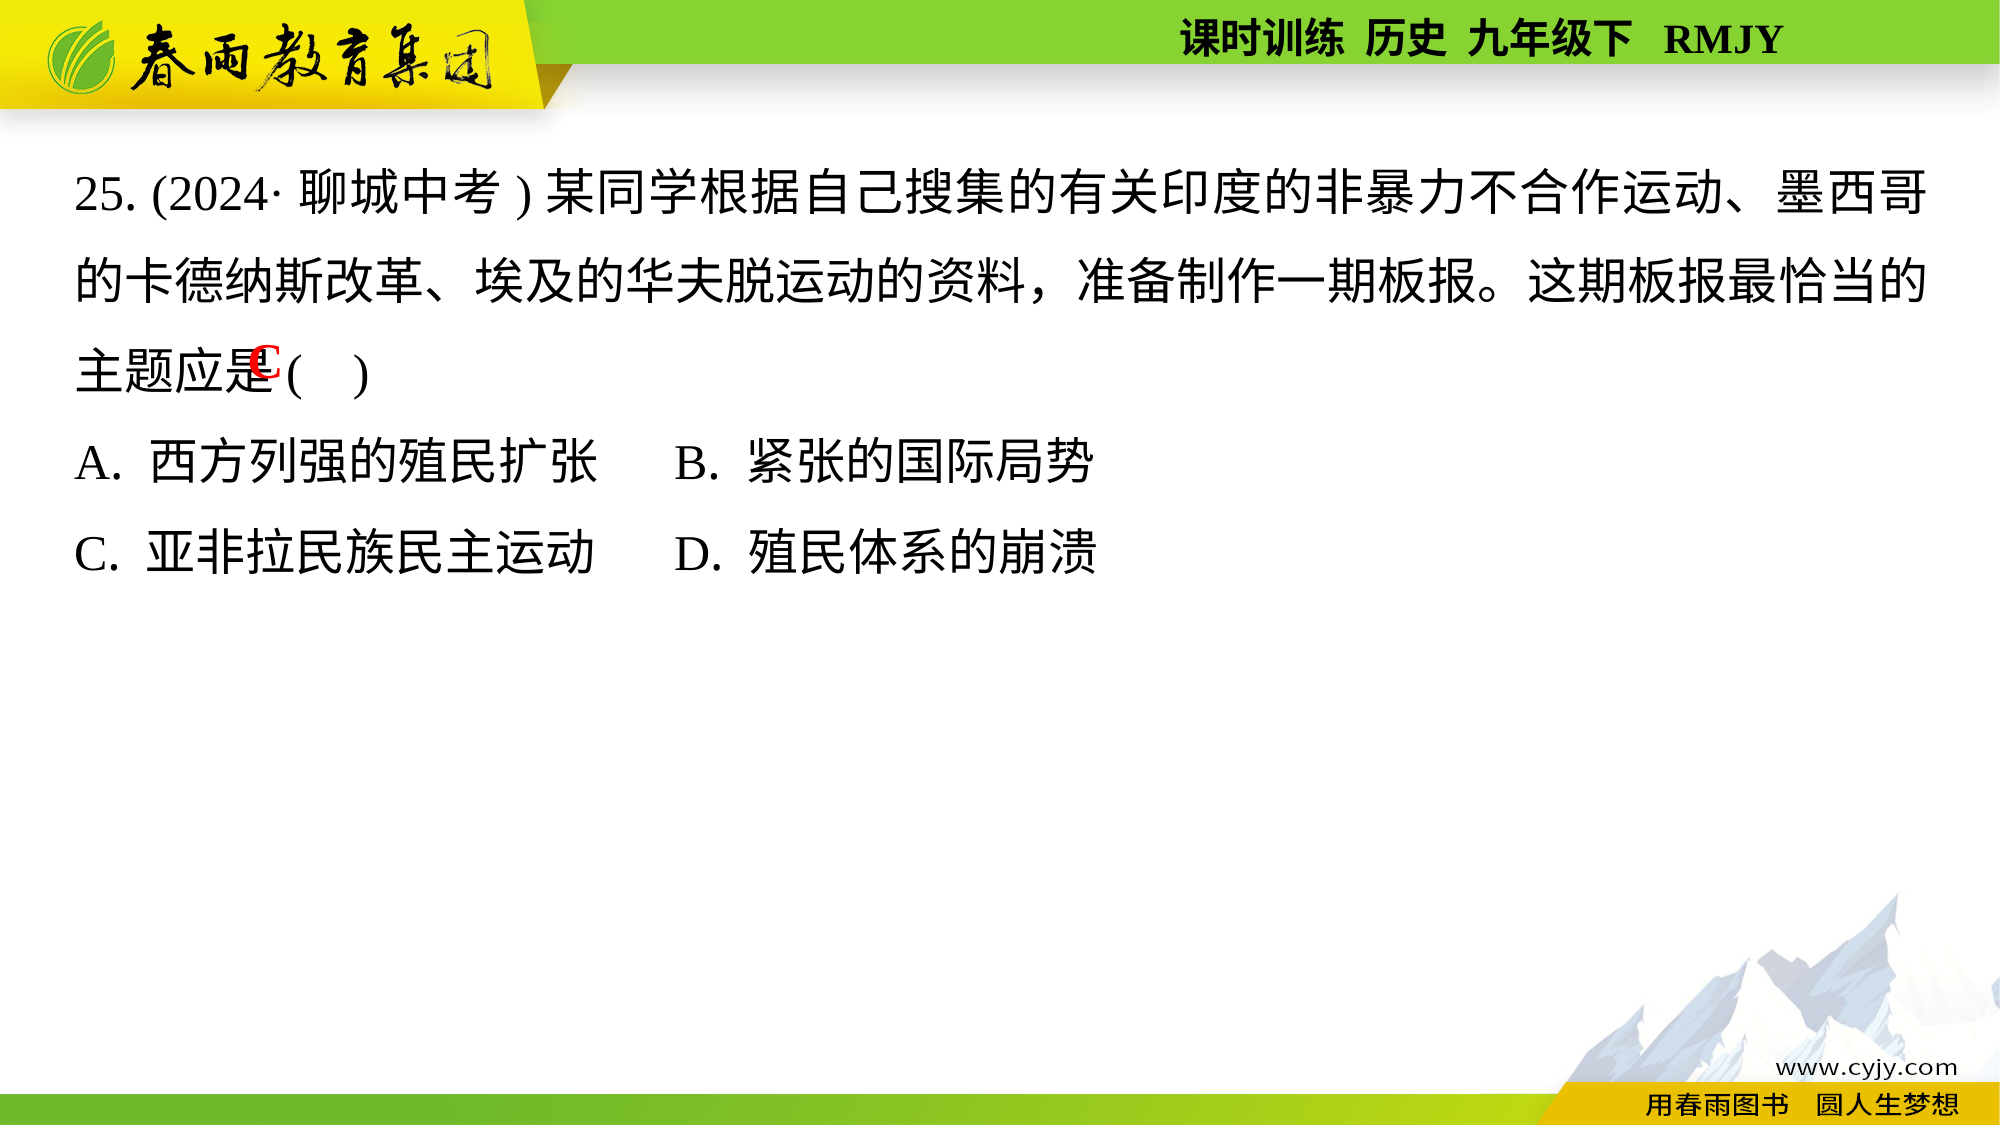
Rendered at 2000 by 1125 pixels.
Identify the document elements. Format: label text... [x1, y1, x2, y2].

list 25. (2024·聊城中考)某同学根据自己搜集的有关印度的非暴力不合作运动、墨西哥的卡德纳斯改革、埃及的华夫脱运动的资料，准备制作一期板报。这期板报最恰当的主题应是( ) A. 西方列强的殖民扩张 B. 紧张的国际局势 C. 亚非拉民族民主运动 D. 殖民体系的崩溃 [59, 122, 1944, 592]
picture [0, 0, 2000, 1125]
text_box C [232, 320, 299, 396]
